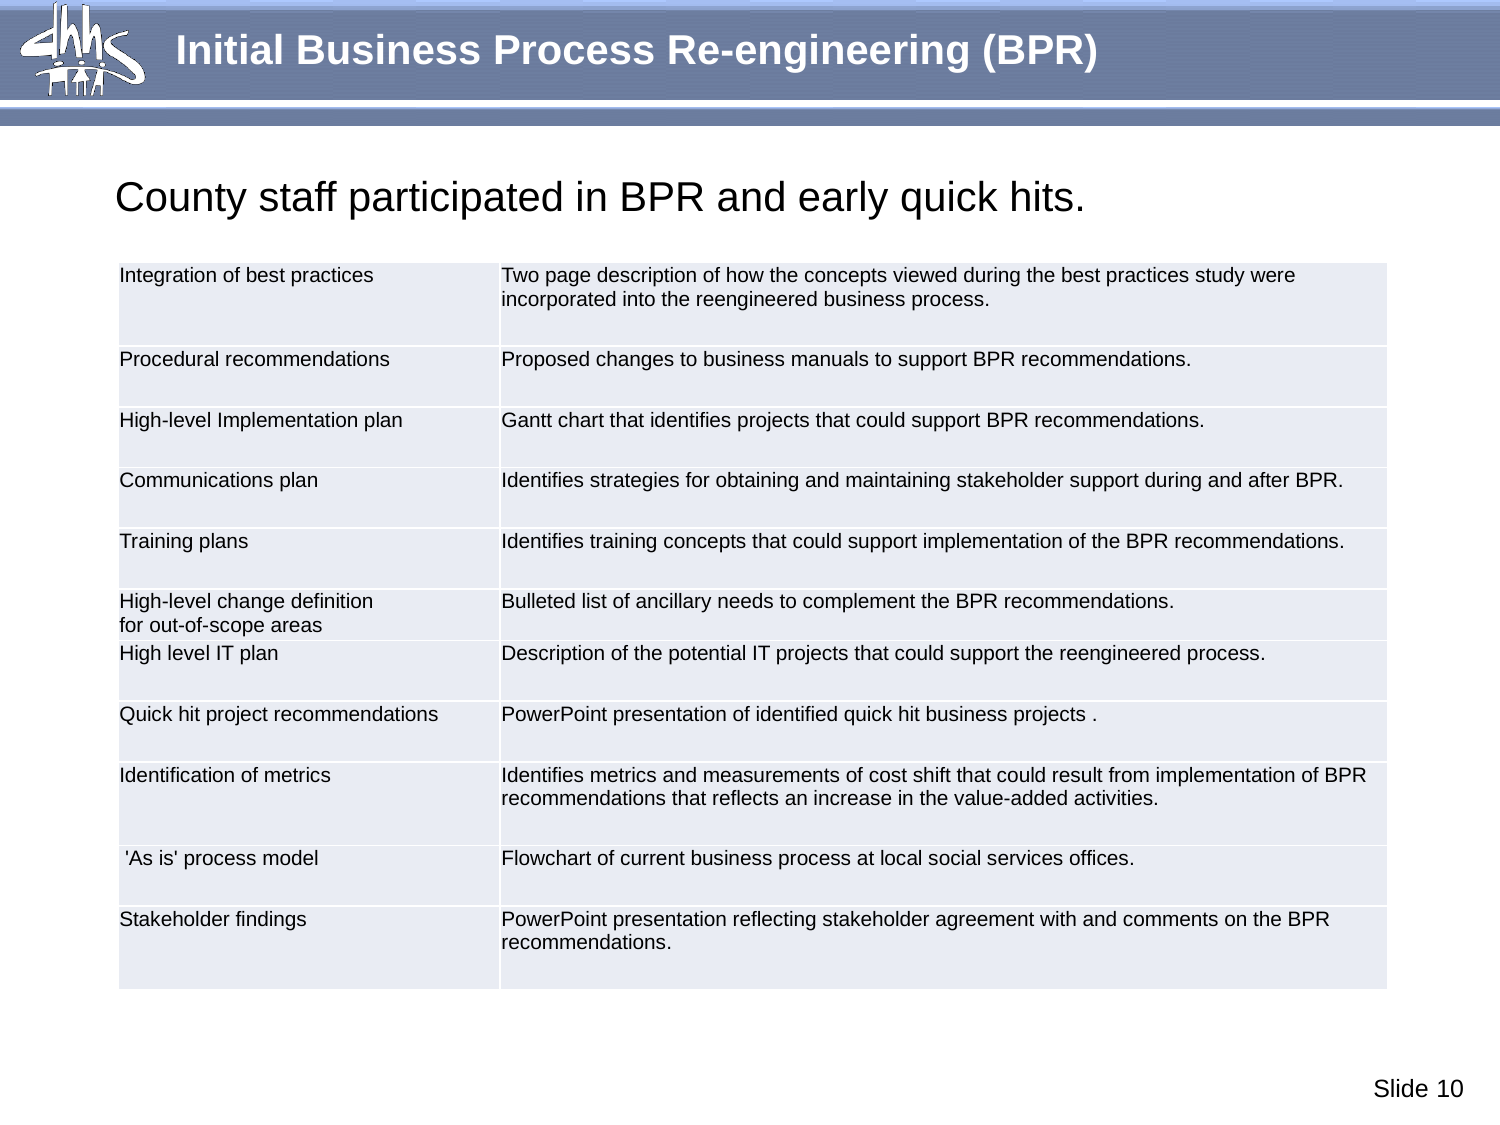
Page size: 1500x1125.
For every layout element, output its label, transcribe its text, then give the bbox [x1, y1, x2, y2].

table_cell Identifies training concepts that could support implementation of the BPR recommendations. [501, 529, 1387, 588]
text_box County staff participated in BPR and early quick hits. [99, 162, 1350, 263]
table_cell Stakeholder findings [119, 907, 499, 989]
table_cell High-level change definition for out-of-scope areas [119, 590, 499, 640]
table_cell Communications plan [119, 468, 499, 527]
table_cell Identification of metrics [119, 763, 499, 845]
table_cell Procedural recommendations [119, 347, 499, 406]
table_cell Flowchart of current business process at local social services offices. [501, 846, 1387, 905]
picture [18, 0, 147, 97]
table_cell PowerPoint presentation of identified quick hit business projects . [501, 702, 1387, 761]
table_cell High-level Implementation plan [119, 408, 499, 467]
table_cell Proposed changes to business manuals to support BPR recommendations. [501, 347, 1387, 406]
table_cell Training plans [119, 529, 499, 588]
table_cell Identifies metrics and measurements of cost shift that could result from implementation of BPR recommendations that reflects an increase in the value-added activities. [501, 763, 1387, 845]
table_header Two page description of how the concepts viewed during the best practices study were incorporated into the reengineered business process. [501, 263, 1387, 345]
table_header Integration of best practices [119, 263, 499, 345]
text_box Initial Business Process Re-engineering (BPR) [160, 15, 1388, 91]
table_cell Bulleted list of ancillary needs to complement the BPR recommendations. [501, 590, 1387, 640]
table_cell 'As is' process model [119, 846, 499, 905]
table_cell Description of the potential IT projects that could support the reengineered process. [501, 641, 1387, 700]
table_cell Identifies strategies for obtaining and maintaining stakeholder support during and after BPR. [501, 468, 1387, 527]
table_cell Quick hit project recommendations [119, 702, 499, 761]
table_cell Gantt chart that identifies projects that could support BPR recommendations. [501, 408, 1387, 467]
table_cell High level IT plan [119, 641, 499, 700]
table_cell PowerPoint presentation reflecting stakeholder agreement with and comments on the BPR recommendations. [501, 907, 1387, 989]
